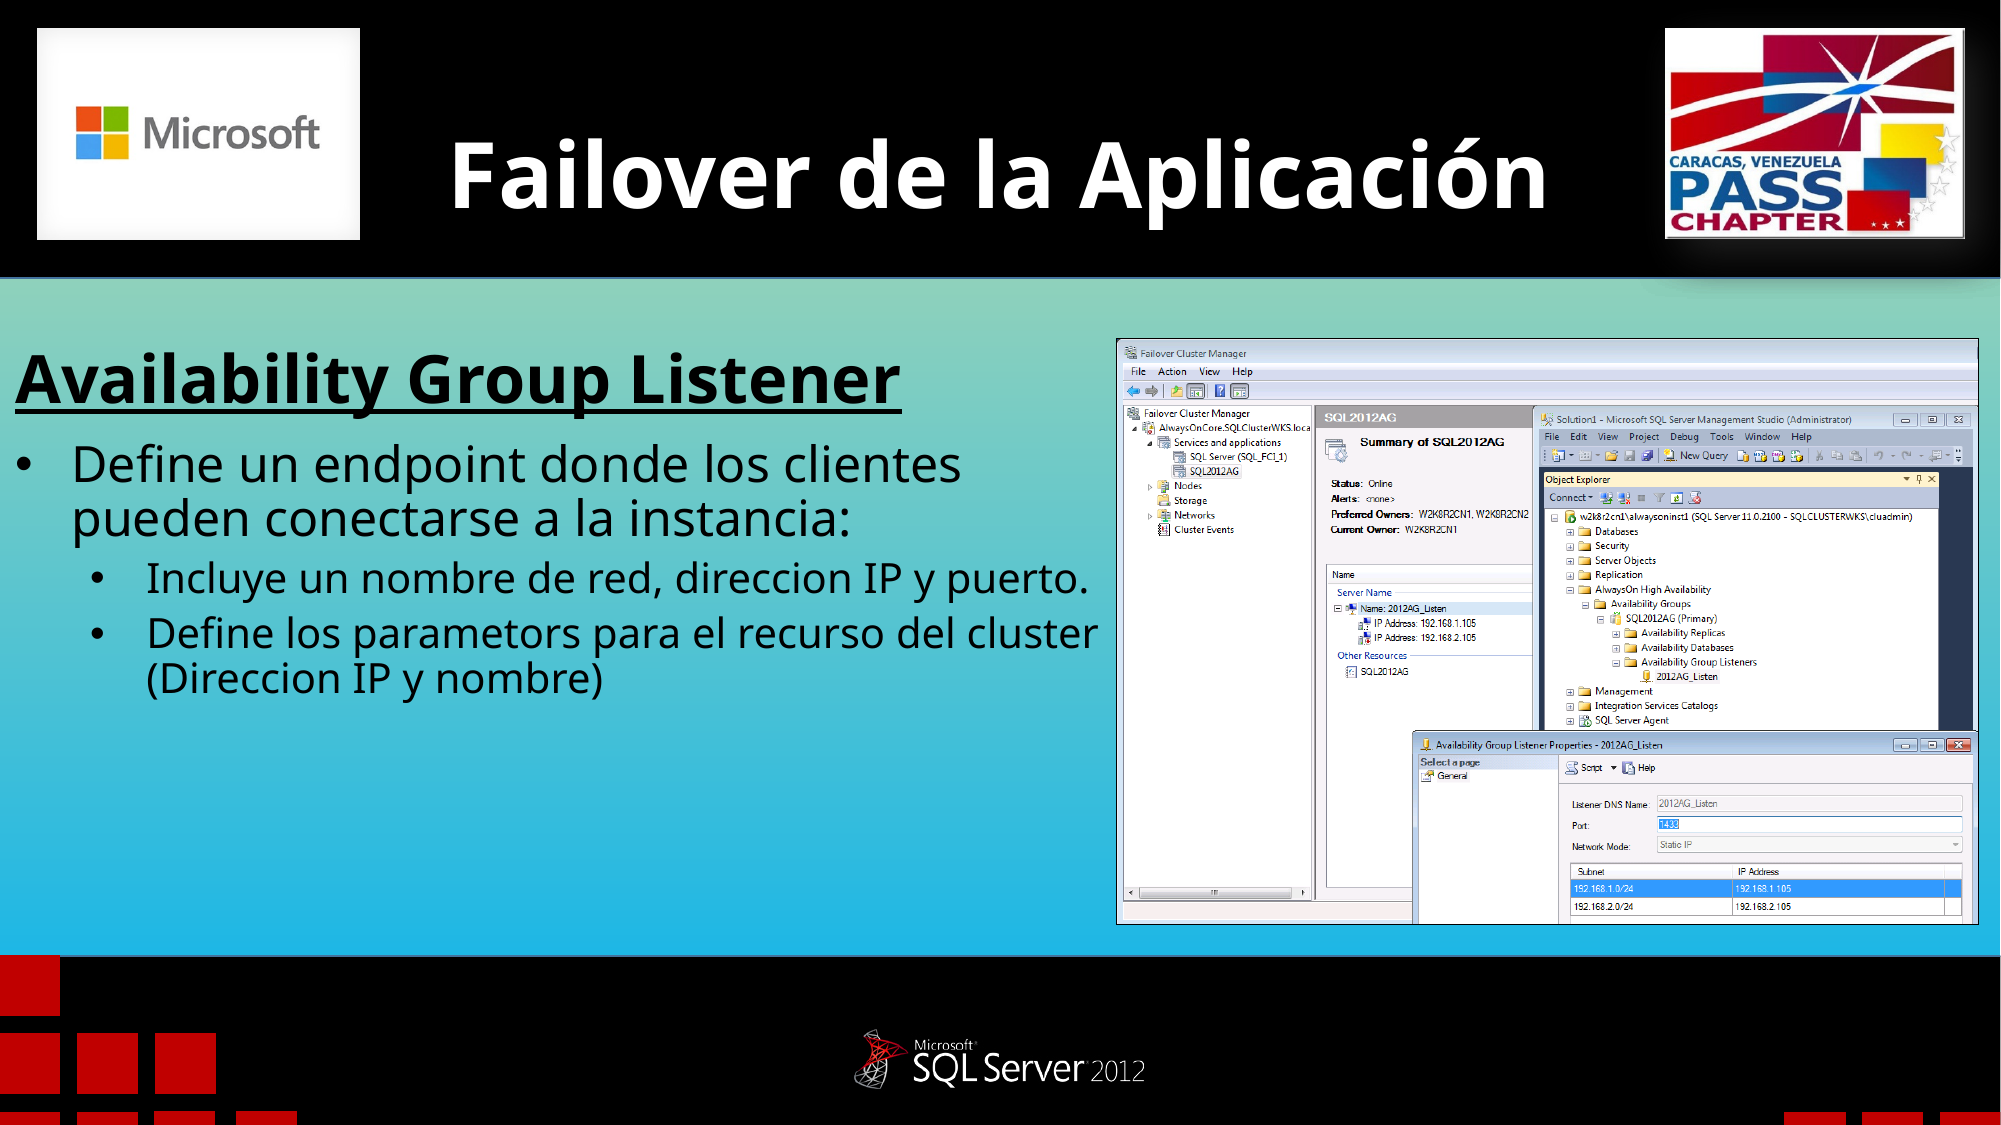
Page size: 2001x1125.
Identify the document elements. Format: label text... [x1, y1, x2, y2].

picture [1665, 28, 1965, 239]
text_box Failover de la Aplicación [421, 49, 1579, 236]
picture [822, 959, 1178, 1125]
text_box Availability Group Listener Define un endpoint donde los clientes pueden conectarse a la instancia: Incluye un nombre de red, direccion IP y puerto. Define los parametors para el recurso del cluster (Direccion IP y nombre) [0, 338, 1117, 960]
picture [1116, 338, 1980, 925]
picture [37, 28, 360, 240]
